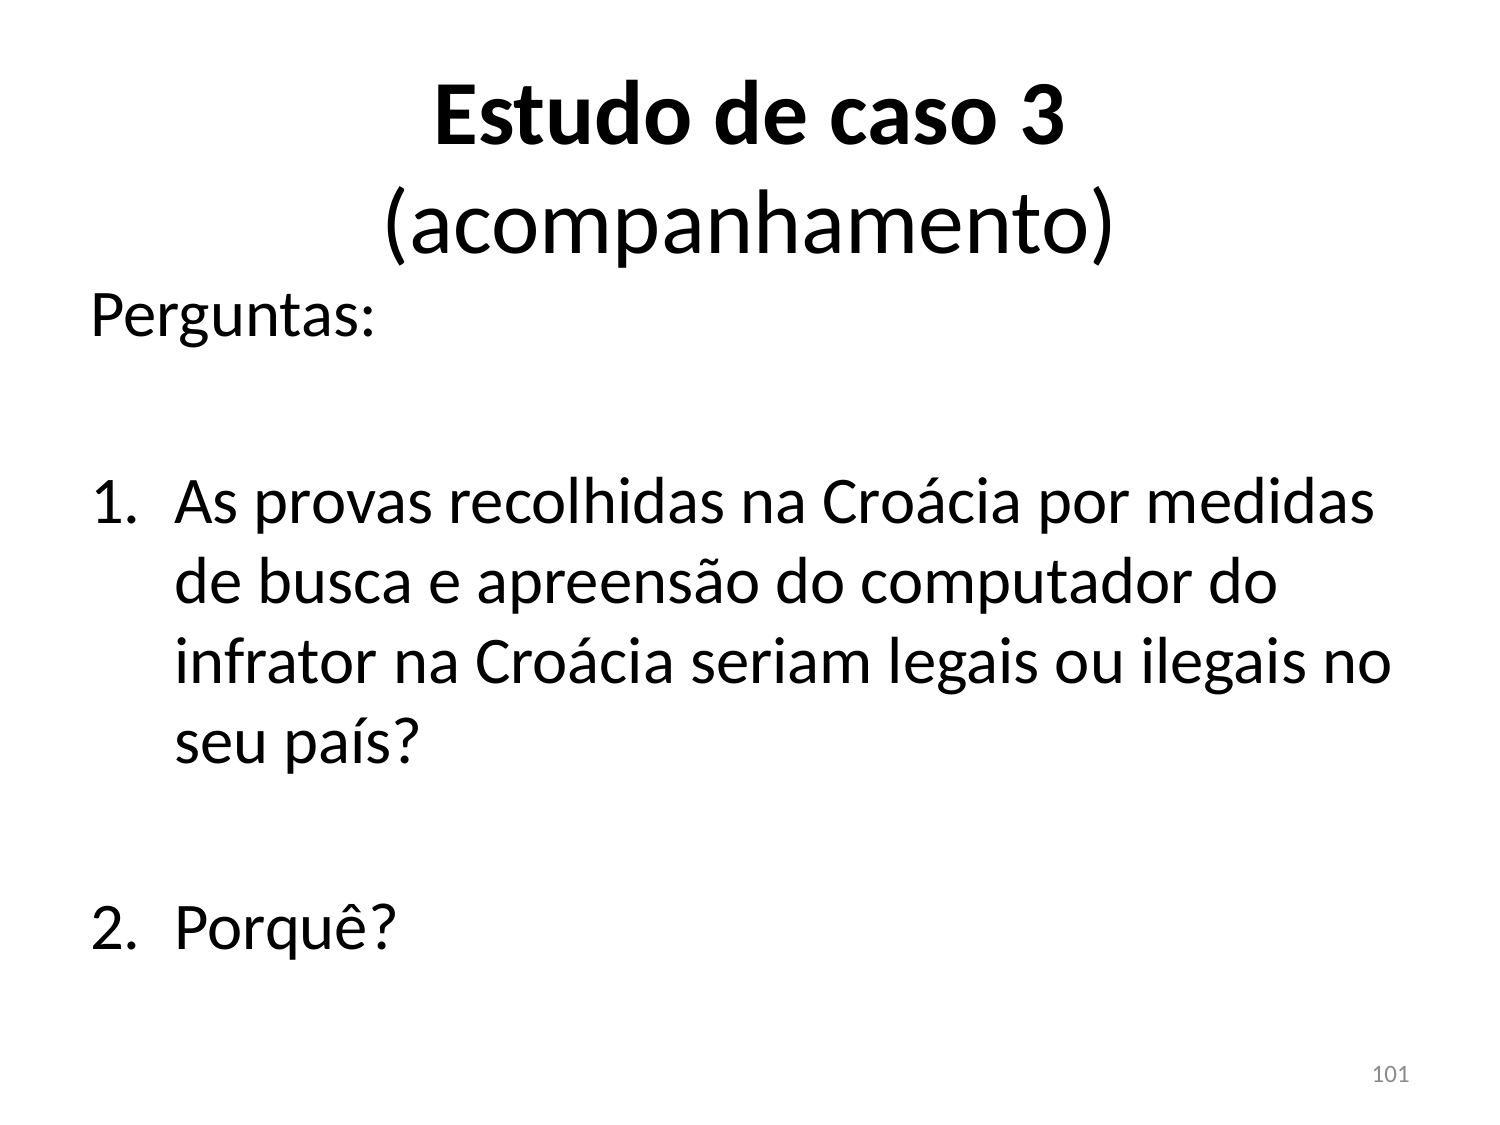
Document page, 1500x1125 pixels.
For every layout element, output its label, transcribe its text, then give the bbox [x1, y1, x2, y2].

title Estudo de caso 3 (acompanhamento) [75, 45, 1425, 187]
slide_number 101 [1074, 1042, 1425, 1103]
list Perguntas: As provas recolhidas na Croácia por medidas de busca e apreensão do computador do infrator na Croácia seriam legais ou ilegais no seu país? Porquê? [75, 262, 1425, 1005]
